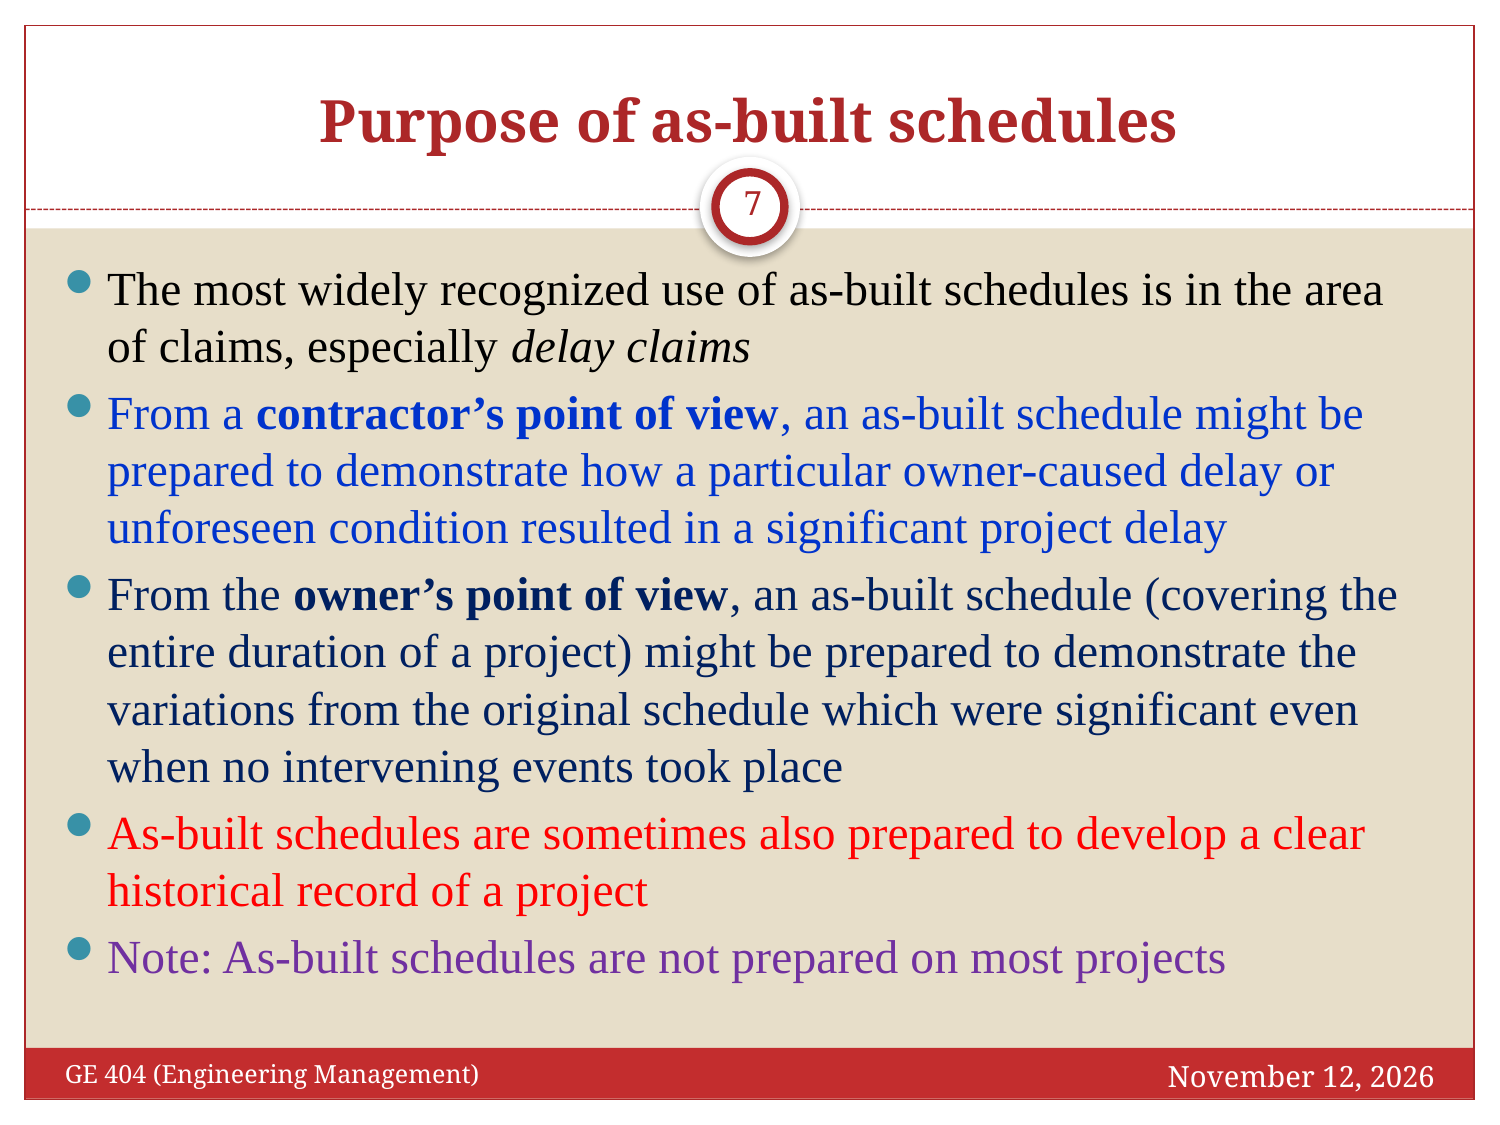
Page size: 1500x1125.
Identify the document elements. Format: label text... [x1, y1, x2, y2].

footer GE 404 (Engineering Management) [50, 1051, 638, 1112]
title Purpose of as-built schedules [49, 37, 1450, 162]
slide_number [950, 1050, 1450, 1111]
slide_number 7 [715, 168, 791, 241]
list The most widely recognized use of as-built schedules is in the area of claims, especially delay claims From a contractor’s point of view, an as-built schedule might be prepared to demonstrate how a particular owner-caused delay or unforeseen condition resulted in a significant project delay From the owner’s point of view, an as-built schedule (covering the entire duration of a project) might be prepared to demonstrate the variations from the original schedule which were significant even when no intervening events took place As-built schedules are sometimes also prepared to develop a clear historical record of a project Note: As-built schedules are not prepared on most projects [49, 250, 1445, 1001]
